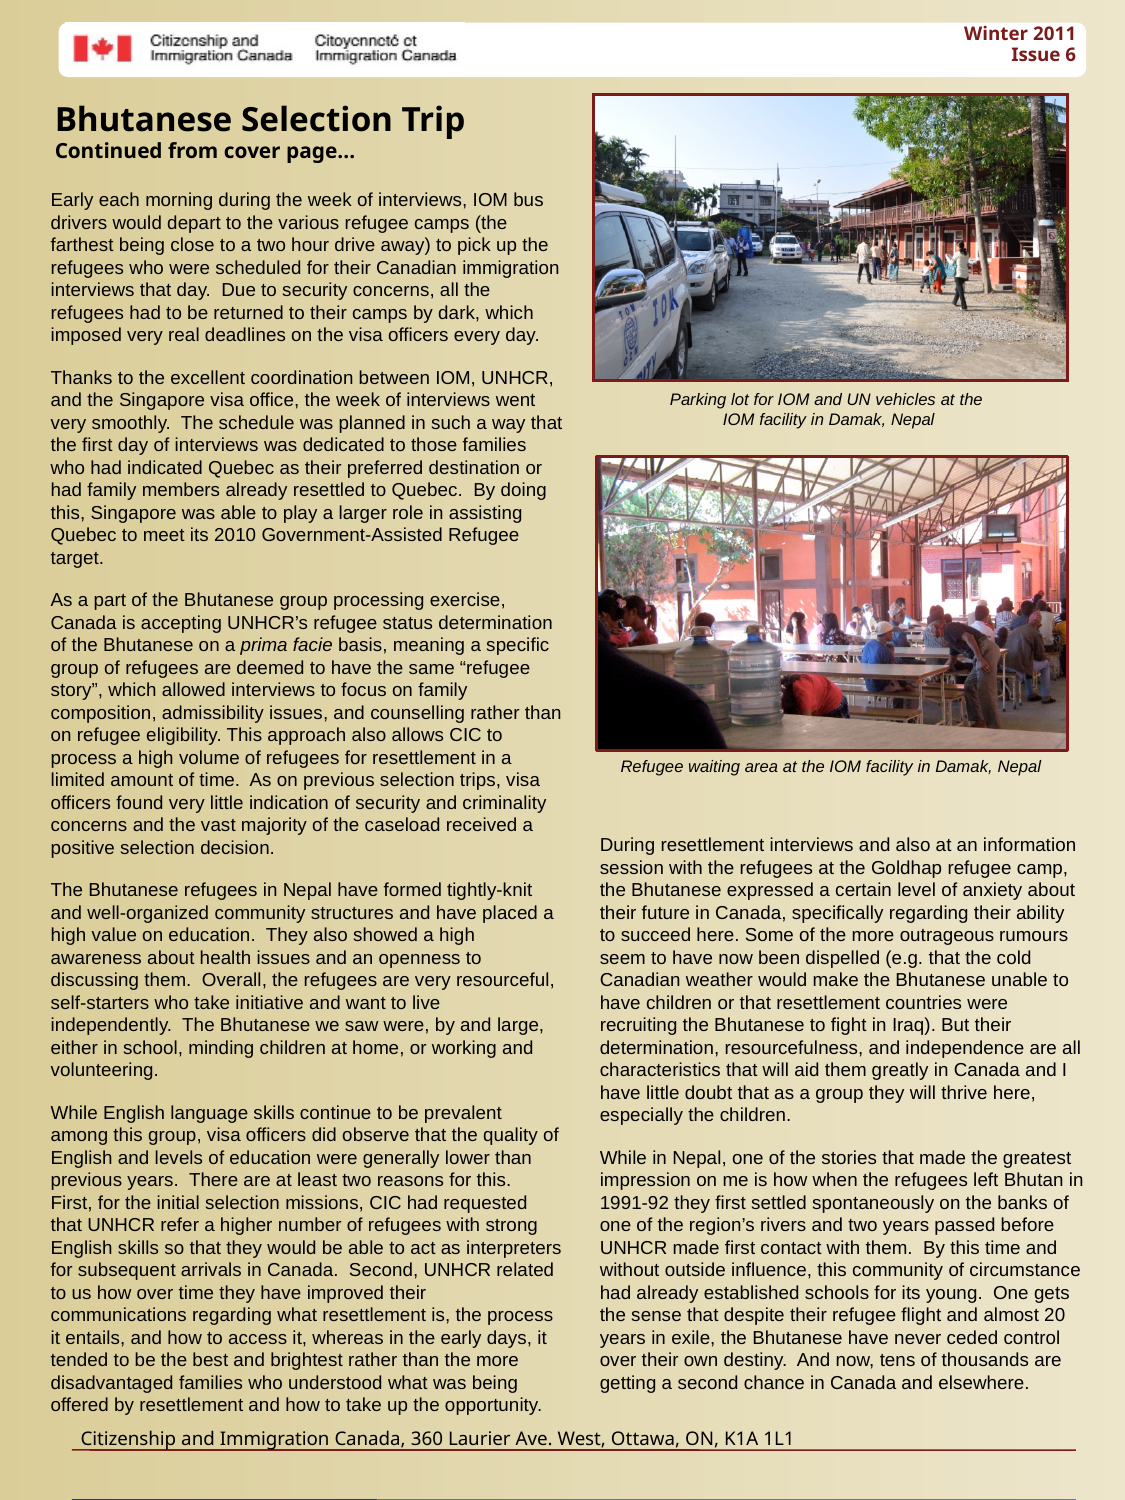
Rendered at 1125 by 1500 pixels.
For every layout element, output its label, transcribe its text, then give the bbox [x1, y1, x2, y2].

text_box But if many people of the same ethnic, cultural and religious background have fled persecution in similar conditions, the UNHCR considers them to be prima facie refugees. When all members of a specific group of refugees are deemed to have the same “refugee story,” they may be processed together. [0, 0, 1125, 1500]
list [65, 22, 466, 76]
picture [595, 95, 1066, 380]
picture [598, 458, 1066, 750]
